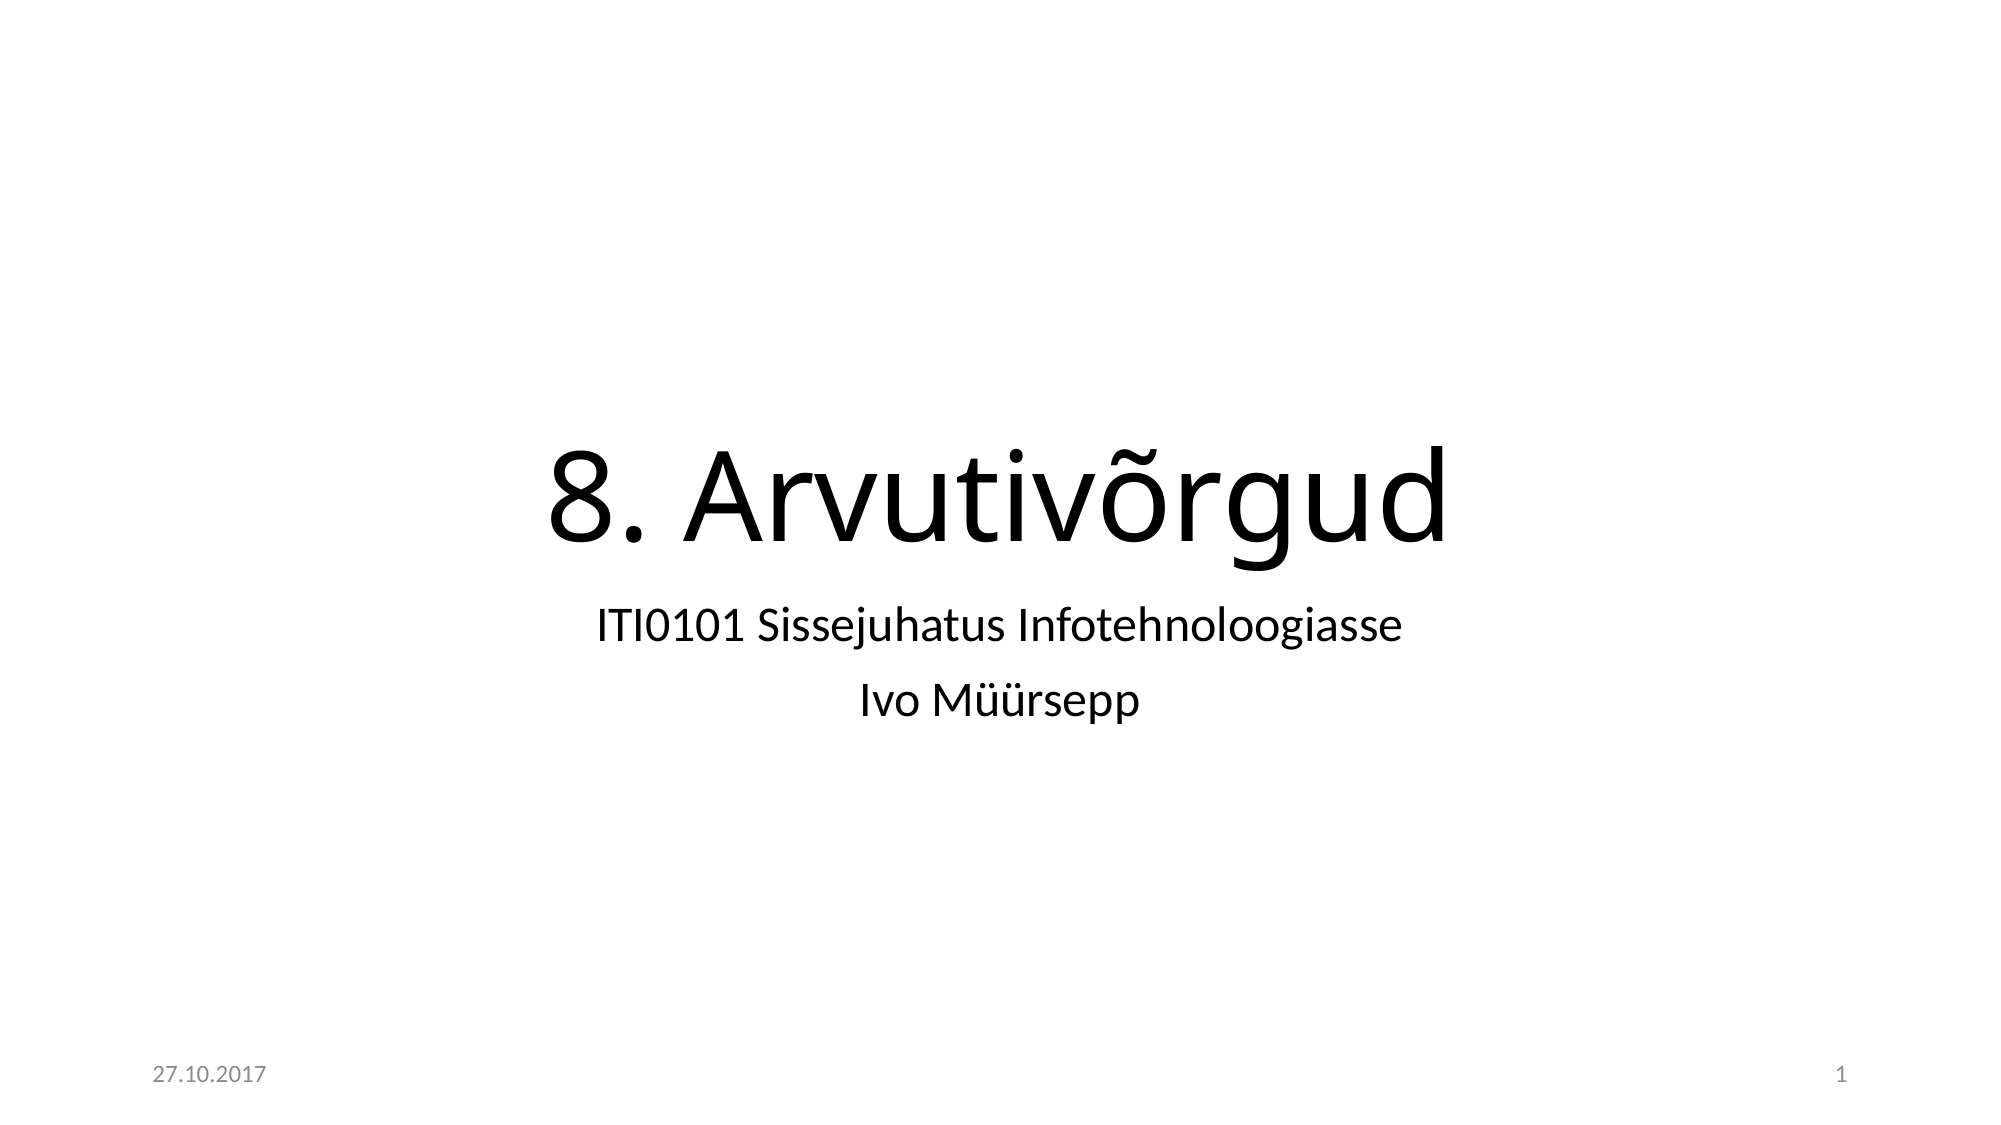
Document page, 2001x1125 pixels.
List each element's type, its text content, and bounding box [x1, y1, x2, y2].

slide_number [137, 1042, 588, 1103]
title 8. Arvutivõrgud [249, 184, 1750, 576]
slide_number 1 [1412, 1042, 1863, 1103]
subtitle ITI0101 Sissejuhatus Infotehnoloogiasse Ivo Müürsepp [249, 590, 1750, 863]
